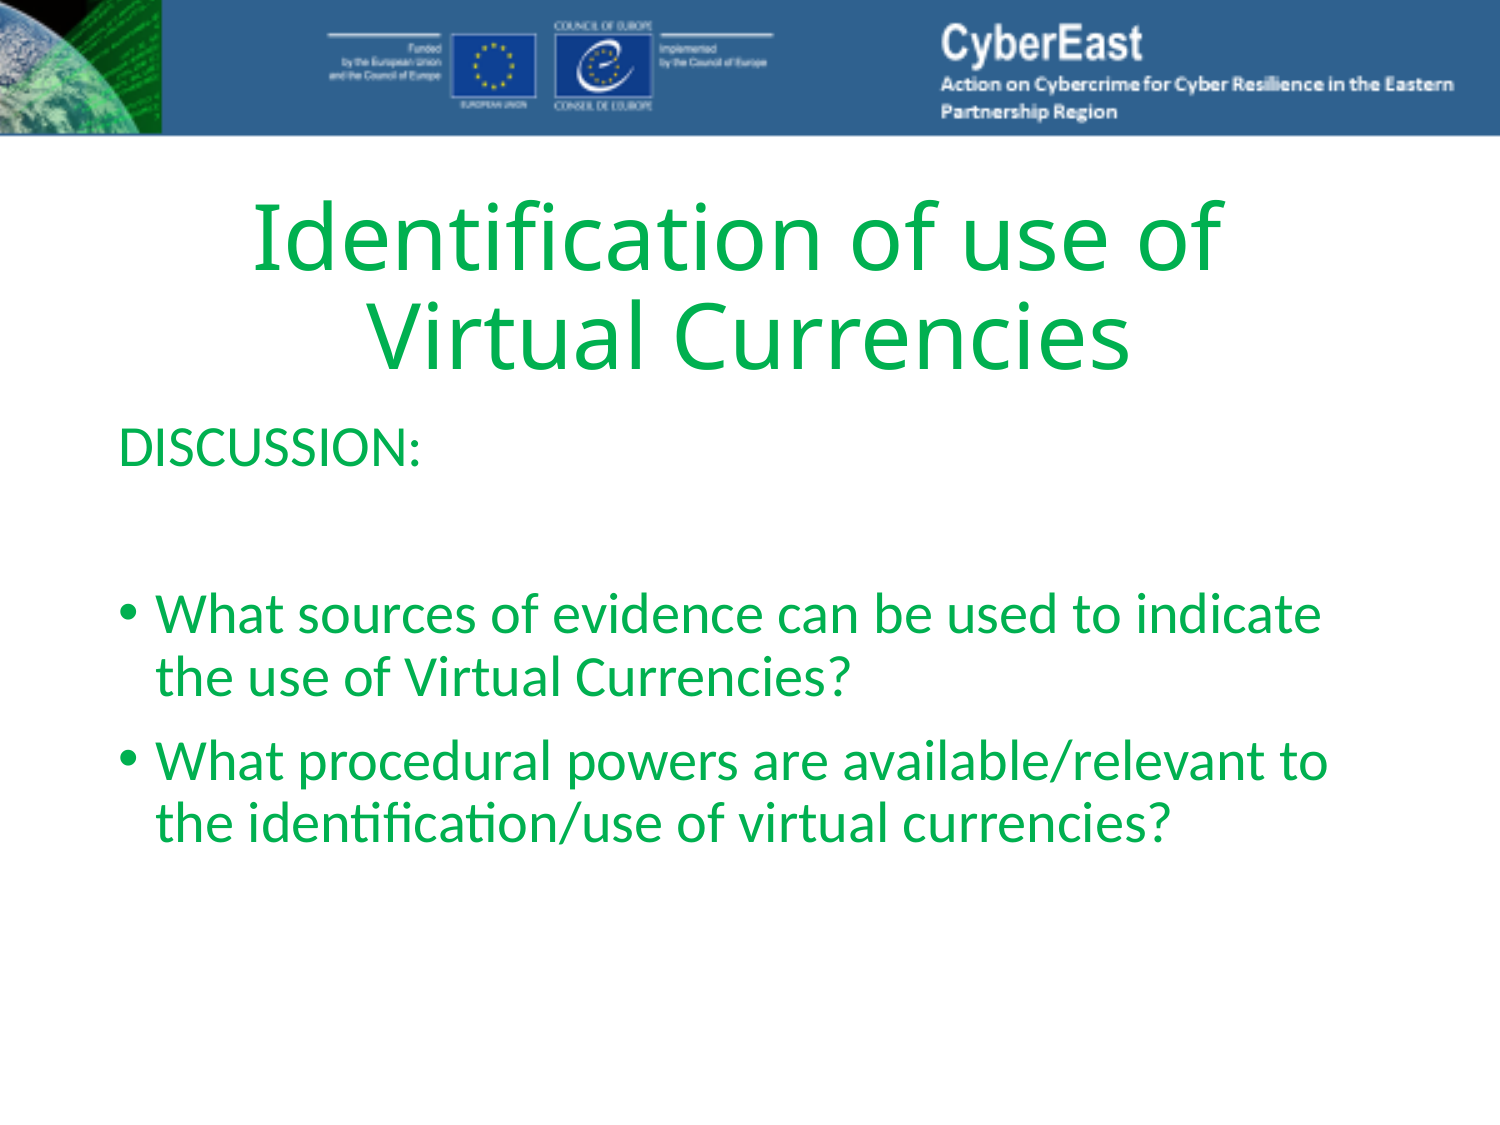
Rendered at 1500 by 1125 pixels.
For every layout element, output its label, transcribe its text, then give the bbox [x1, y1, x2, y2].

title Identification of use of Virtual Currencies [75, 172, 1425, 409]
picture [0, 0, 1500, 1125]
list DISCUSSION: What sources of evidence can be used to indicate the use of Virtual Currencies? What procedural powers are available/relevant to the identification/use of virtual currencies? [103, 408, 1397, 1093]
